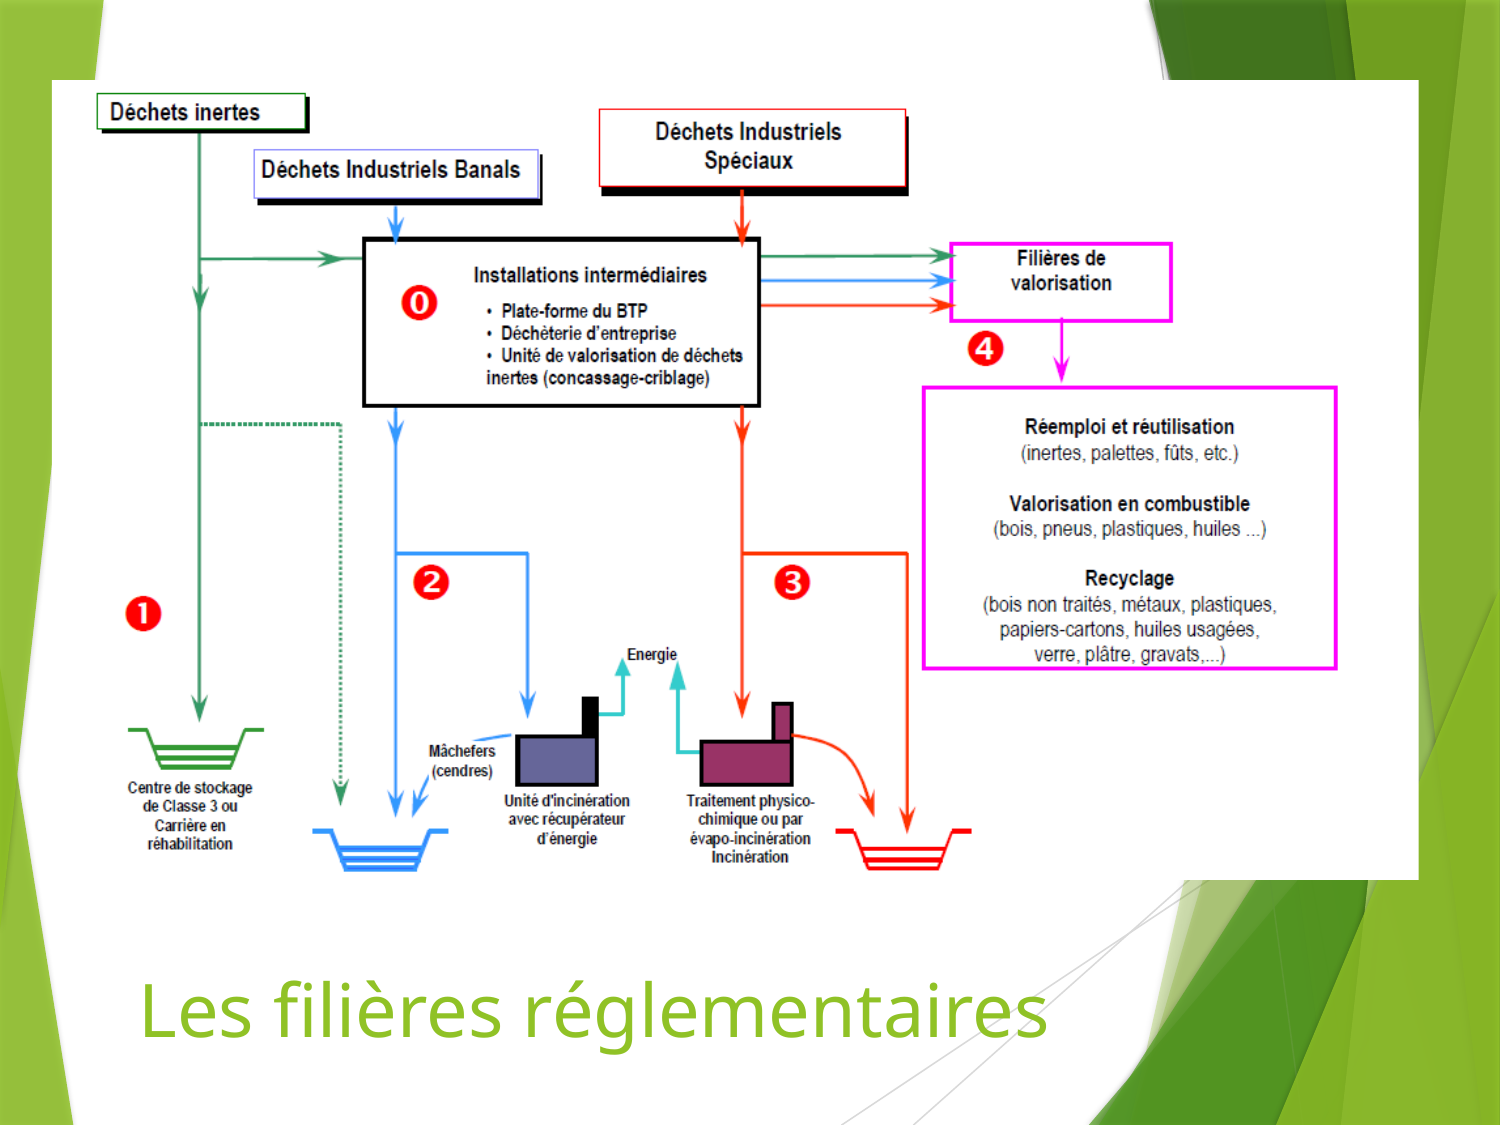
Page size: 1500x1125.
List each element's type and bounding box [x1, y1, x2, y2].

text_box [0, 0, 1500, 1125]
picture [51, 79, 1420, 881]
